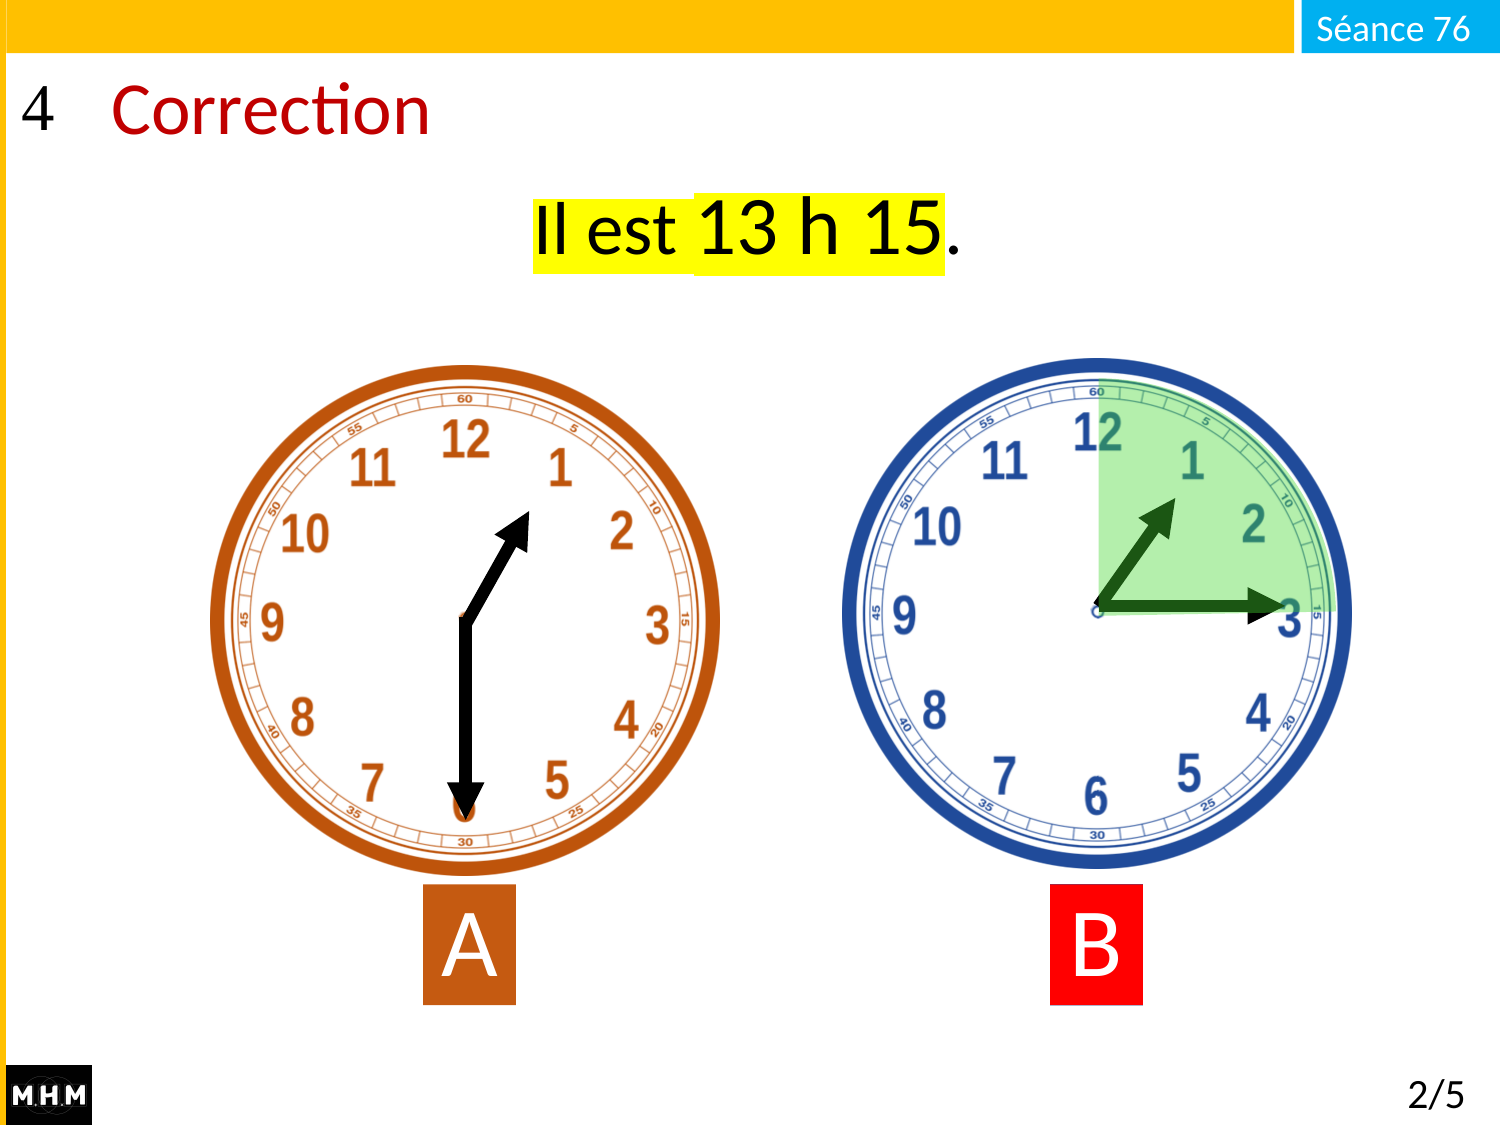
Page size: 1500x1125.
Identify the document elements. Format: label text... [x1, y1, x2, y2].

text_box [1098, 497, 1176, 607]
picture [841, 358, 1351, 869]
text_box A [423, 884, 516, 1006]
title Correction [96, 60, 1391, 160]
picture [6, 1065, 92, 1125]
text_box B [1050, 884, 1143, 1006]
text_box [465, 511, 530, 625]
list 2/5 [1373, 1064, 1500, 1125]
text_box Il est 13 h 15. [518, 167, 1187, 289]
picture [210, 365, 720, 876]
